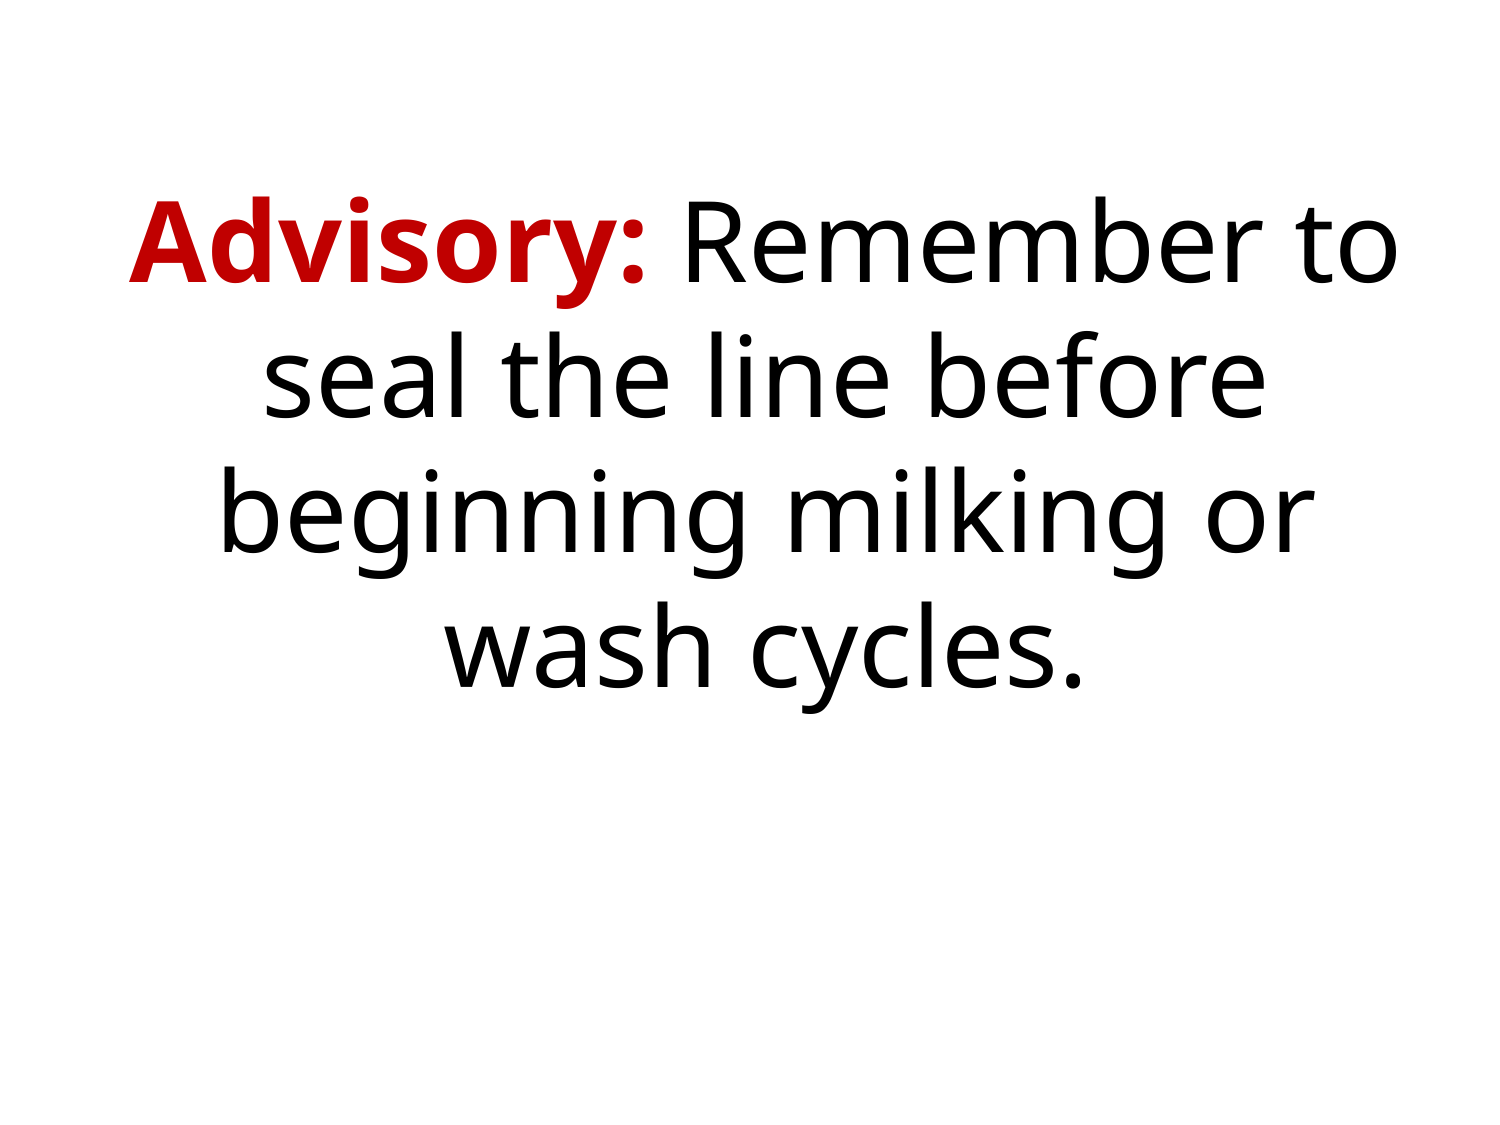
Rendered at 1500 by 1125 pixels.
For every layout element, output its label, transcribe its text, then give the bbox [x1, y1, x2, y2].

text_box Advisory: Remember to seal the line before beginning milking or wash cycles. [87, 162, 1446, 988]
